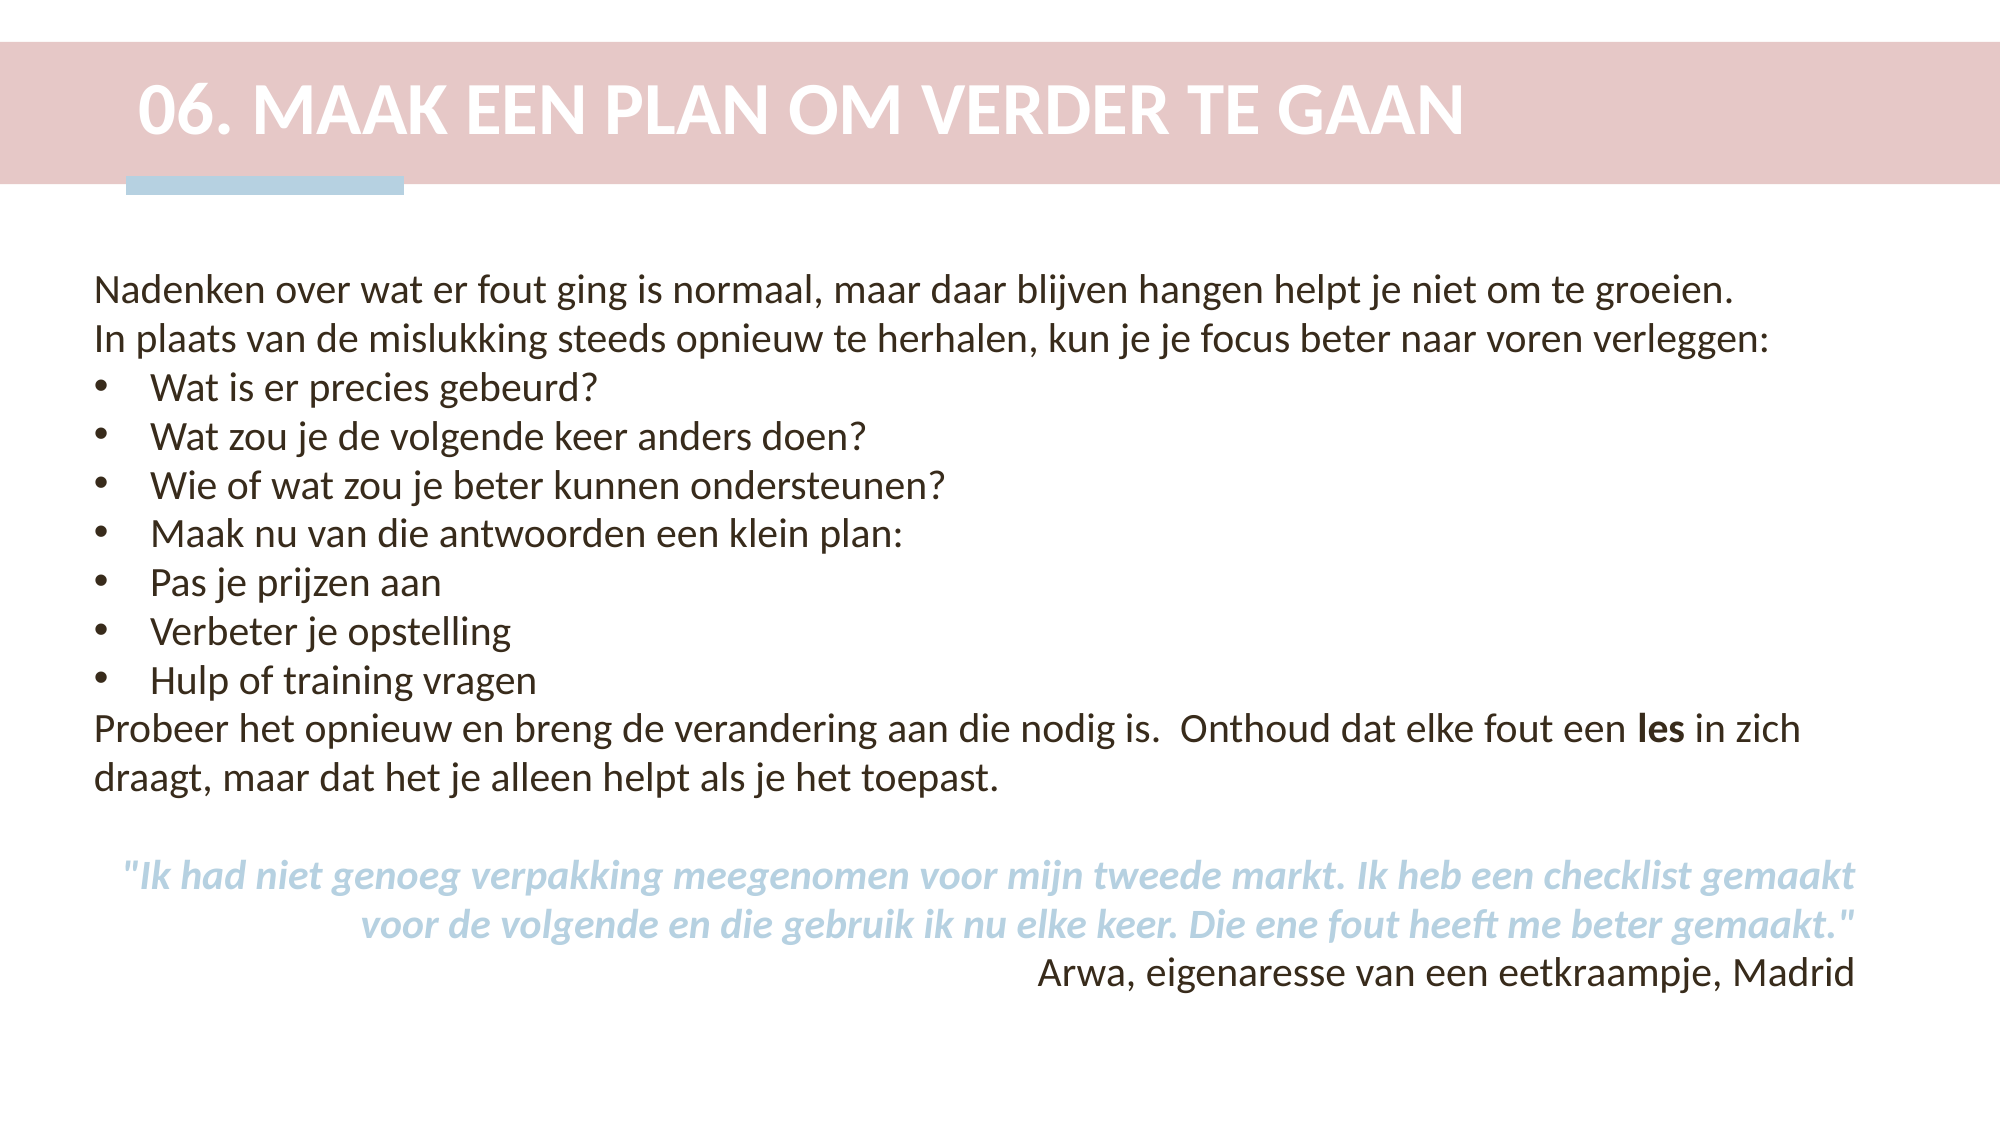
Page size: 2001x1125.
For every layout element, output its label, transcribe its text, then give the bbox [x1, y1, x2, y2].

list Nadenken over wat er fout ging is normaal, maar daar blijven hangen helpt je niet om te groeien. In plaats van de mislukking steeds opnieuw te herhalen, kun je je focus beter naar voren verleggen: Wat is er precies gebeurd? Wat zou je de volgende keer anders doen? Wie of wat zou je beter kunnen ondersteunen? Maak nu van die antwoorden een klein plan: Pas je prijzen aan Verbeter je opstelling Hulp of training vragen Probeer het opnieuw en breng de verandering aan die nodig is. Onthoud dat elke fout een les in zich draagt, maar dat het je alleen helpt als je het toepast. "Ik had niet genoeg verpakking meegenomen voor mijn tweede markt. Ik heb een checklist gemaakt voor de volgende en die gebruik ik nu elke keer. Die ene fout heeft me beter gemaakt." Arwa, eigenaresse van een eetkraampje, Madrid [78, 256, 1872, 981]
list 06. MAAK EEN PLAN OM VERDER TE GAAN [123, 51, 2000, 170]
